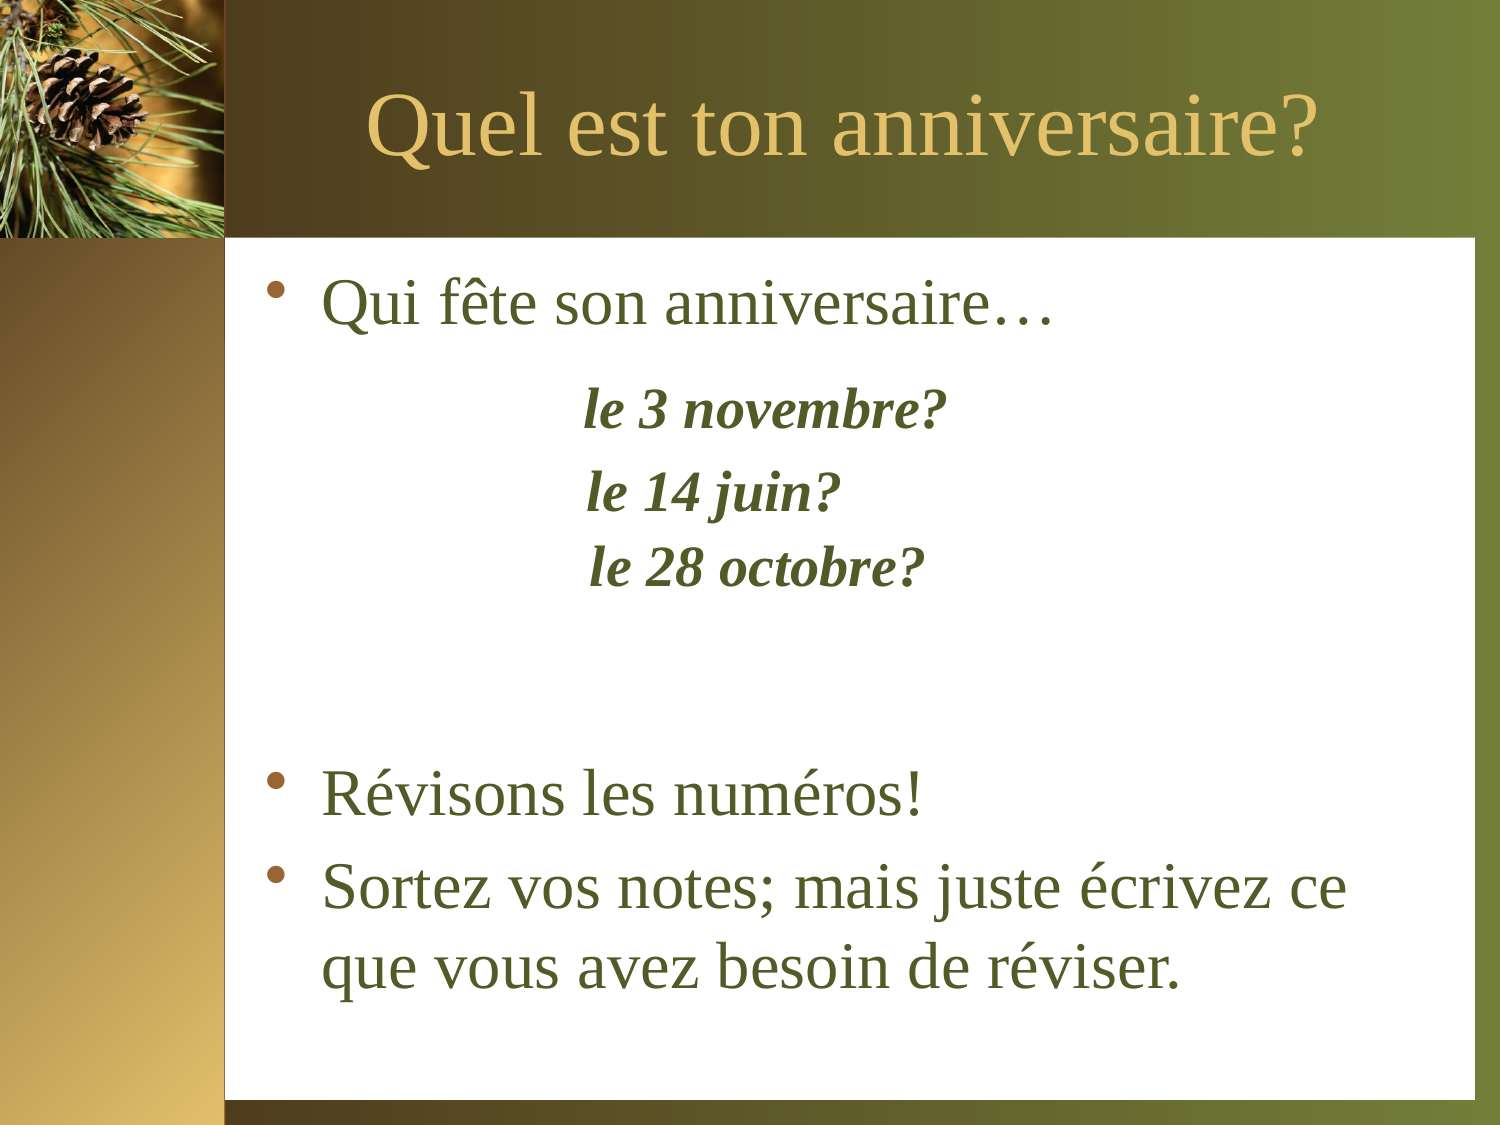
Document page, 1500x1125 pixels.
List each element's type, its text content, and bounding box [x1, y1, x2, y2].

text_box le 28 octobre? [575, 520, 1213, 606]
picture [0, 0, 224, 238]
text_box le 3 novembre? [568, 362, 1207, 448]
text_box le 14 juin? [571, 445, 1210, 531]
title Quel est ton anniversaire? [249, 24, 1438, 213]
list Qui fête son anniversaire… Révisons les numéros! Sortez vos notes; mais juste écrivez ce que vous avez besoin de réviser. [249, 249, 1438, 1088]
